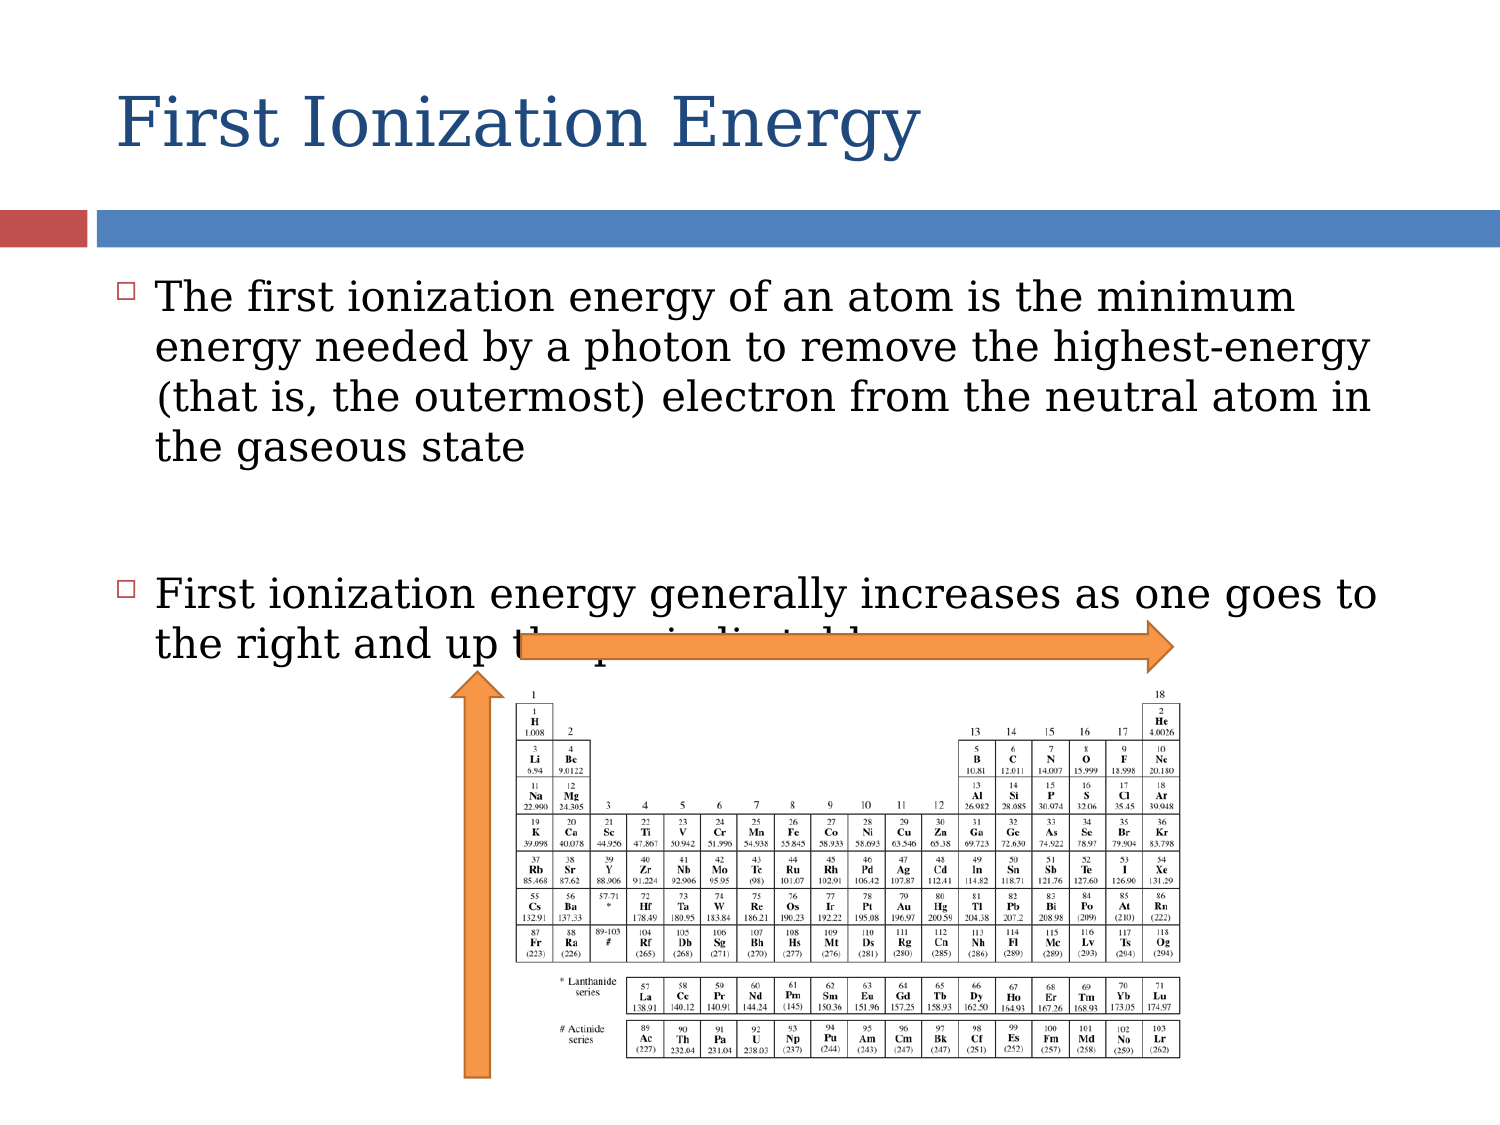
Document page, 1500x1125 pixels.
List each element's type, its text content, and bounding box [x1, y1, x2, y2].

title First Ionization Energy [100, 37, 1438, 200]
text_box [451, 621, 1181, 1078]
